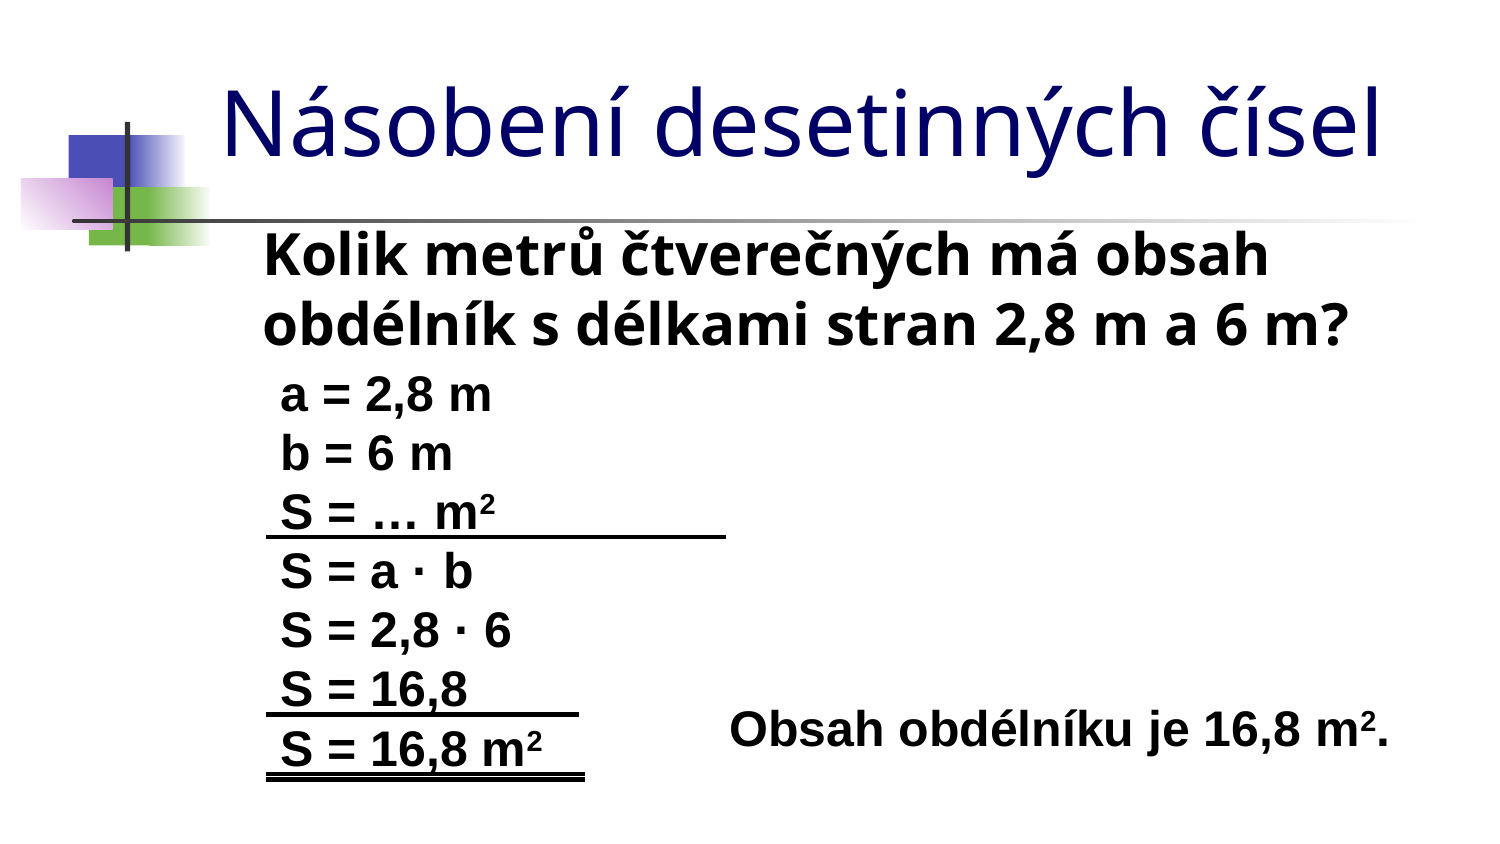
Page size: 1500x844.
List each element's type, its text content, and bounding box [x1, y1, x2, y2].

text_box S = a · b [265, 531, 532, 537]
text_box Obsah obdélníku je 16,8 m2. [714, 688, 1436, 764]
text_box Kolik metrů čtverečných má obsah obdélník s délkami stran 2,8 m a 6 m? [232, 209, 1500, 370]
text_box b = 6 m [265, 413, 530, 472]
text_box S = 2,8 · 6 [265, 590, 590, 649]
text_box S = 16,8 [265, 649, 590, 708]
text_box a = 2,8 m [265, 354, 532, 429]
text_box S = a · b [265, 544, 532, 590]
text_box S = 16,8 m2 [265, 708, 590, 784]
text_box S = … m2 [265, 472, 532, 531]
title Násobení desetinných čísel [104, 29, 1500, 210]
